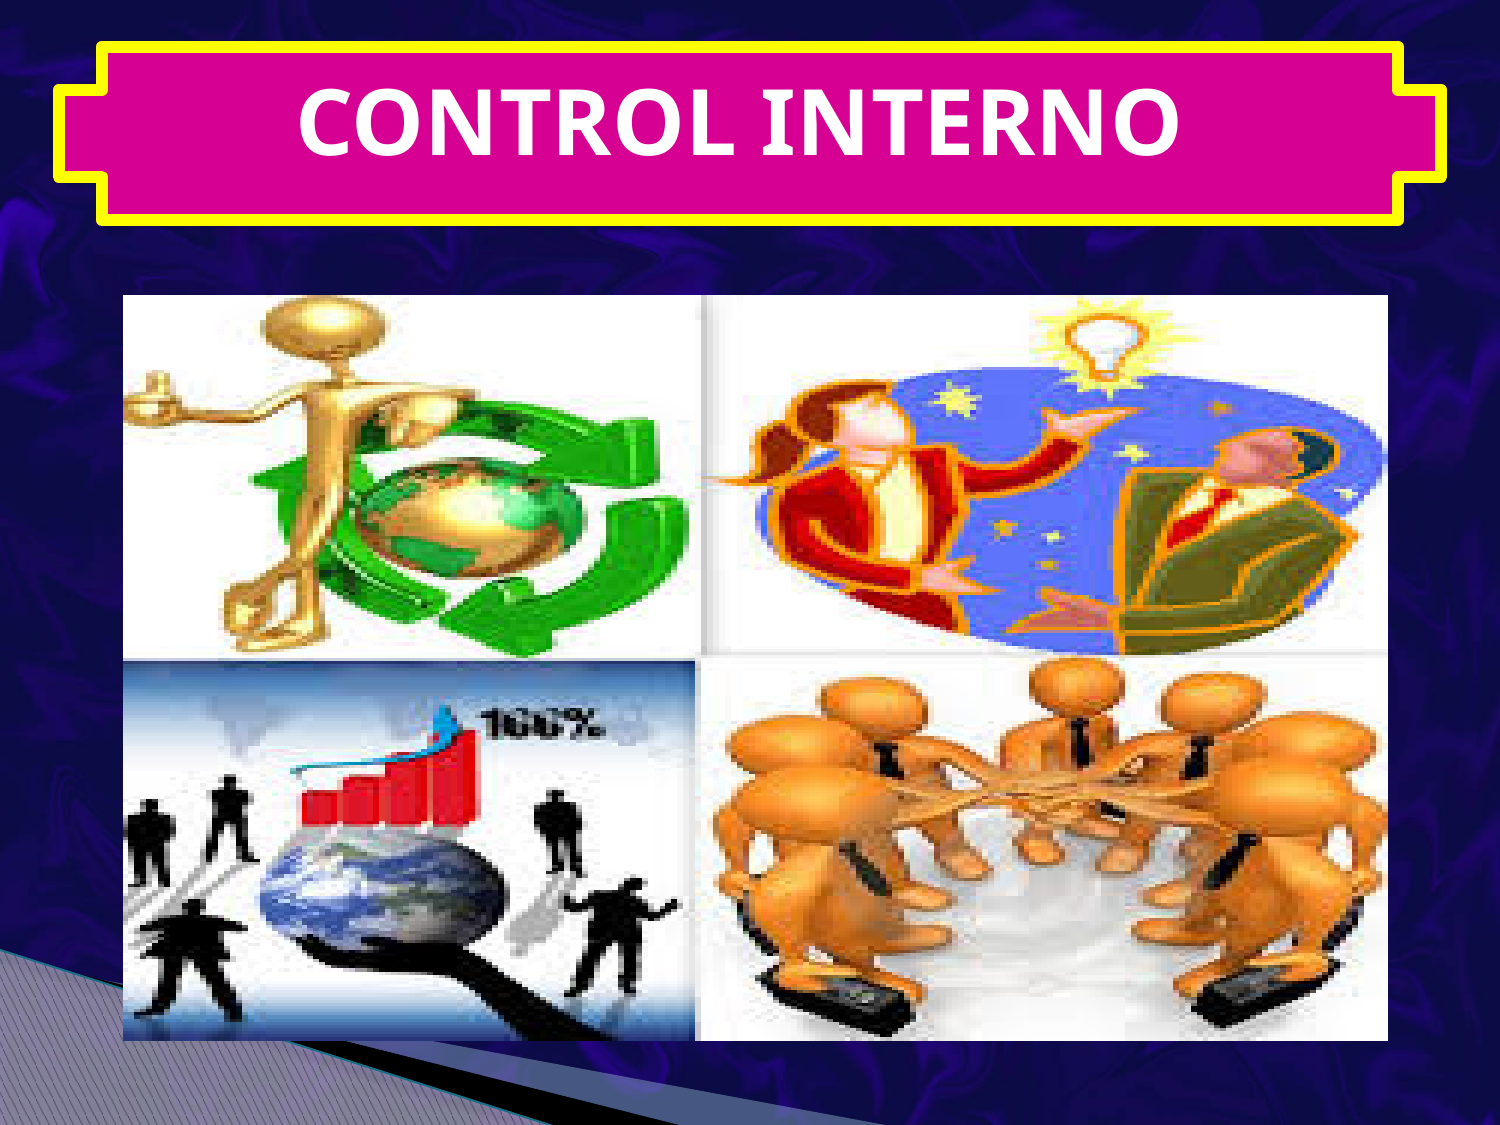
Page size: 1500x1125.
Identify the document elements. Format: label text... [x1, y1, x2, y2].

text_box CONTROL INTERNO [54, 42, 1446, 224]
picture [0, 0, 1500, 1125]
